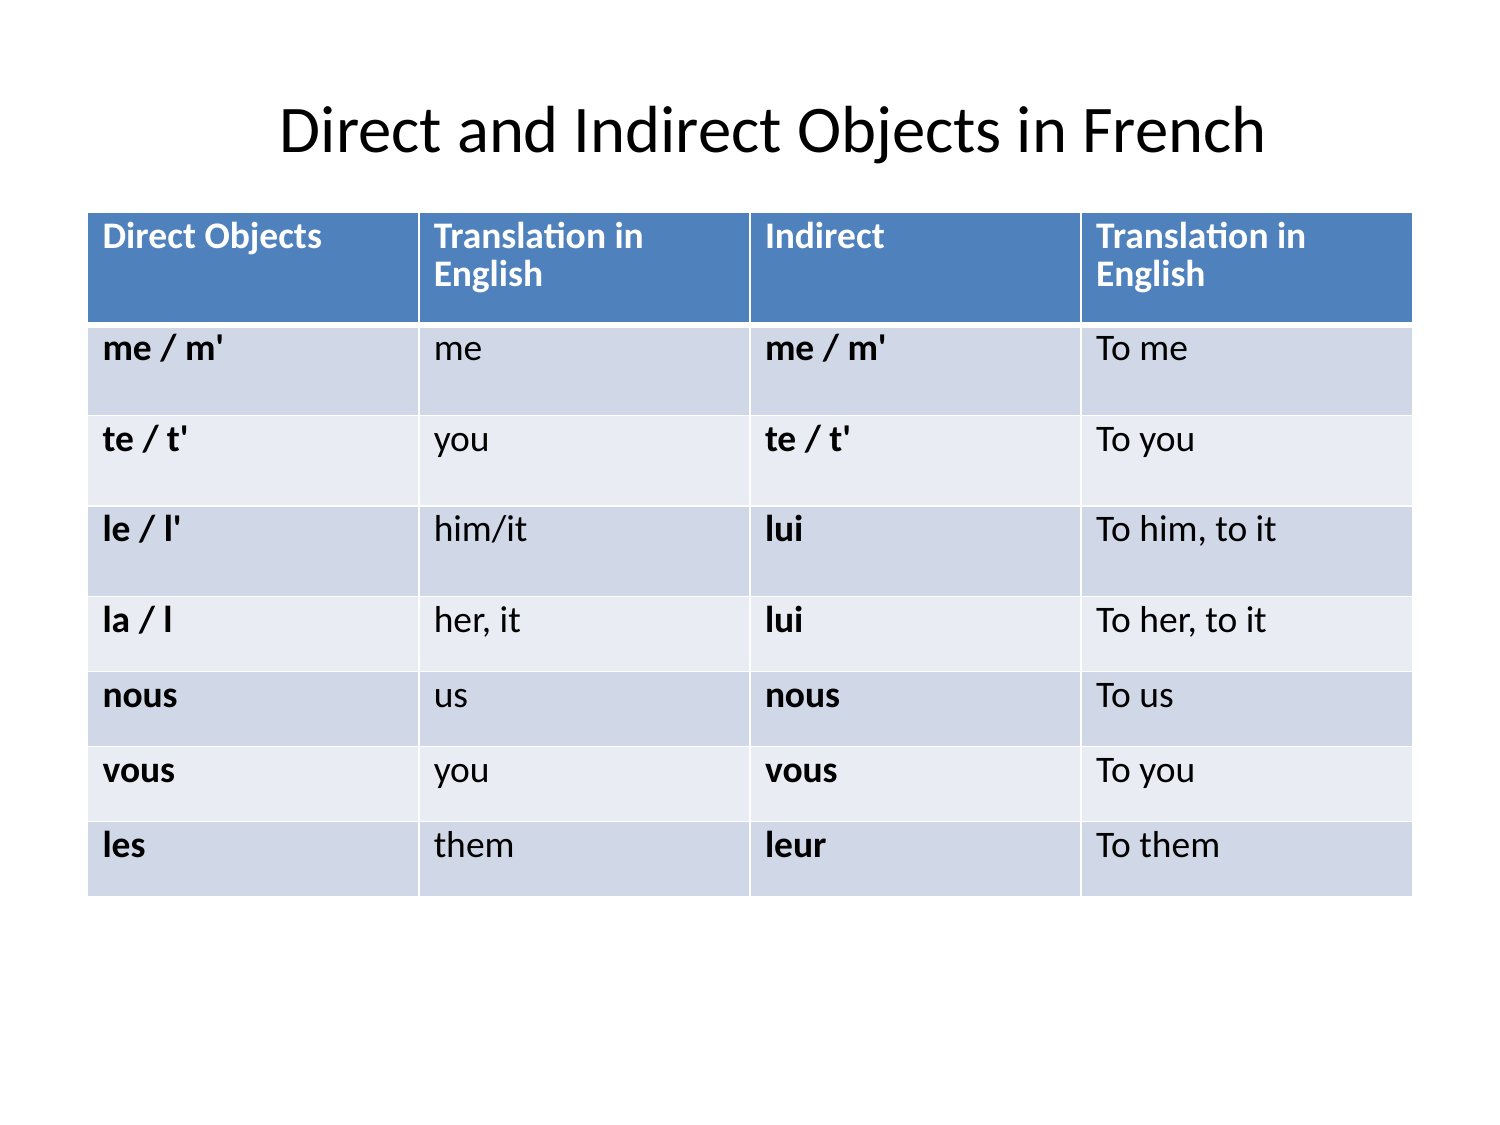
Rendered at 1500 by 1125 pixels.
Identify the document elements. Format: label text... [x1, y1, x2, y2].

table_cell leur [751, 822, 1080, 896]
table_cell To him, to it [1082, 507, 1412, 596]
table_cell nous [751, 672, 1080, 746]
table_header Direct Objects [88, 213, 418, 322]
table_cell me / m' [751, 328, 1080, 415]
table_header Translation in English [1082, 213, 1412, 322]
table_cell le / l' [88, 507, 418, 596]
table_cell her, it [420, 597, 749, 671]
table_cell te / t' [751, 416, 1080, 505]
table_cell To them [1082, 822, 1412, 896]
table_cell te / t' [88, 416, 418, 505]
table_cell To her, to it [1082, 597, 1412, 671]
table_cell you [420, 747, 749, 821]
table_cell vous [751, 747, 1080, 821]
table_cell me [420, 328, 749, 415]
table_cell me / m' [88, 328, 418, 415]
table_header Indirect [751, 213, 1080, 322]
table_cell them [420, 822, 749, 896]
table_cell la / l [88, 597, 418, 671]
table_cell vous [88, 747, 418, 821]
table_cell To us [1082, 672, 1412, 746]
table_cell lui [751, 507, 1080, 596]
table_cell you [420, 416, 749, 505]
table_cell les [88, 822, 418, 896]
table_cell him/it [420, 507, 749, 596]
table_cell To me [1082, 328, 1412, 415]
table_cell To you [1082, 416, 1412, 505]
table_header Translation in English [420, 213, 749, 322]
text_box Direct and Indirect Objects in French [212, 78, 1350, 173]
table_cell nous [88, 672, 418, 746]
table_cell us [420, 672, 749, 746]
table_cell lui [751, 597, 1080, 671]
table_cell To you [1082, 747, 1412, 821]
